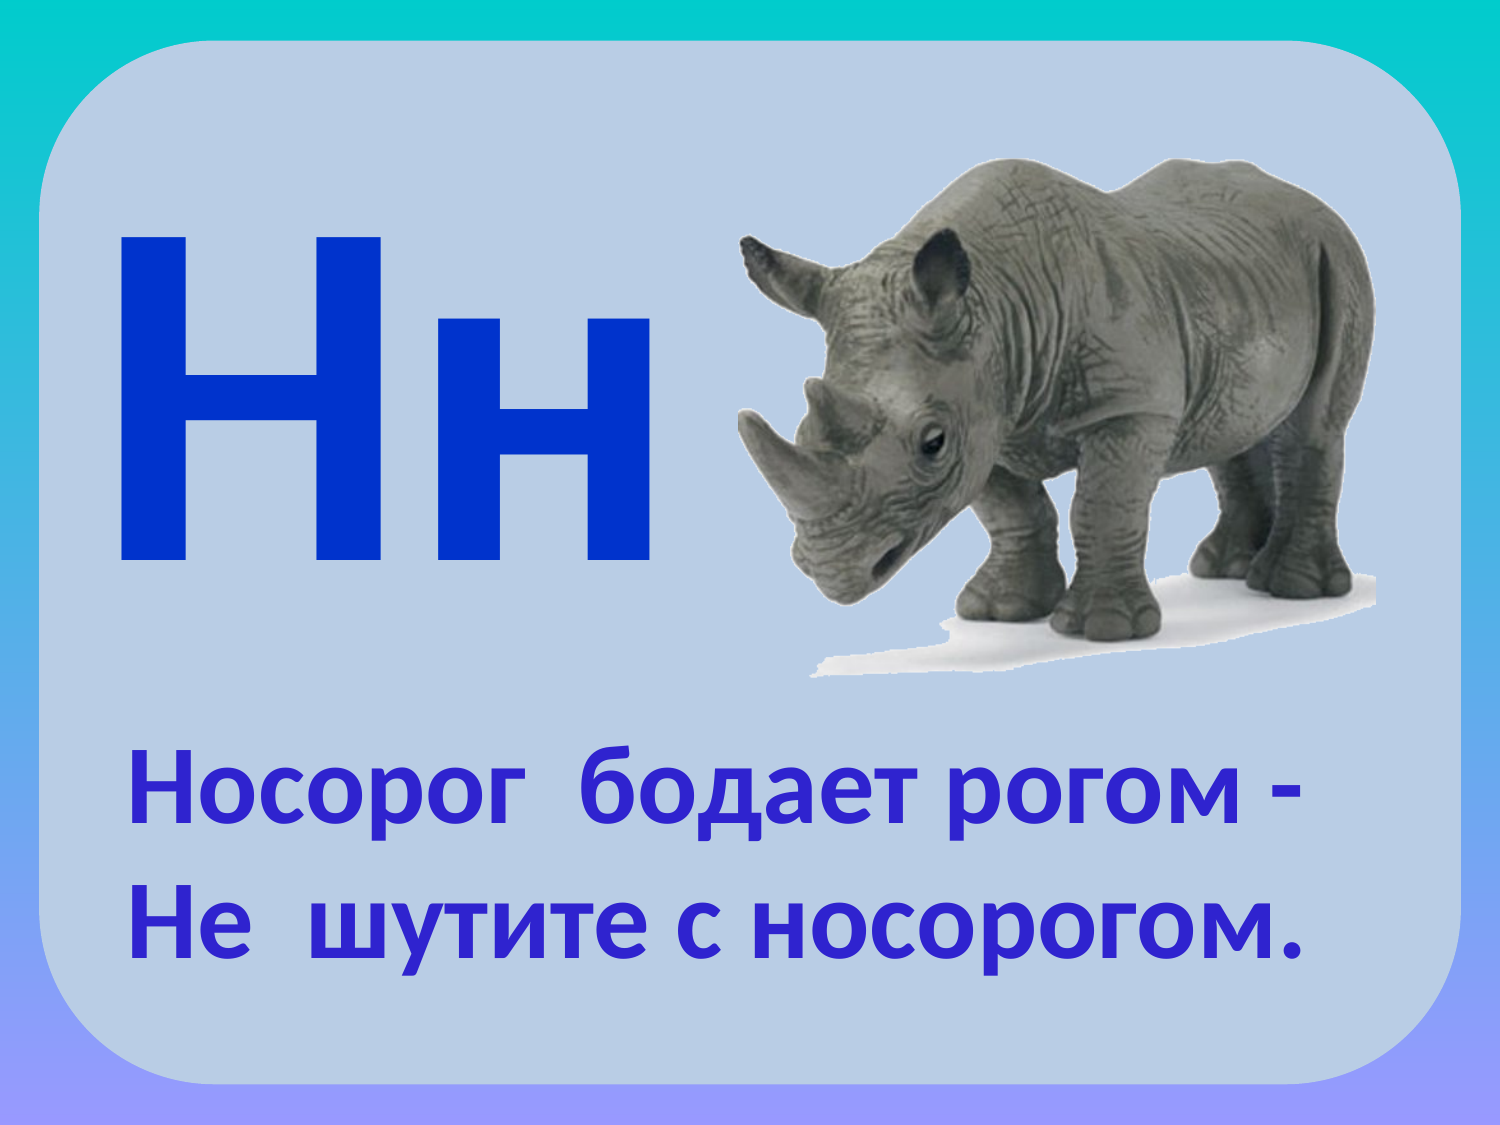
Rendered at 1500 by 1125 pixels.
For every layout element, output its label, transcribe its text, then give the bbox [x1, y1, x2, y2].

text_box Нн [79, 54, 696, 667]
text_box [39, 40, 1461, 1085]
text_box Hосорог бодает рогом - Hе шутите с носорогом. [112, 704, 1376, 989]
picture [737, 77, 1377, 717]
